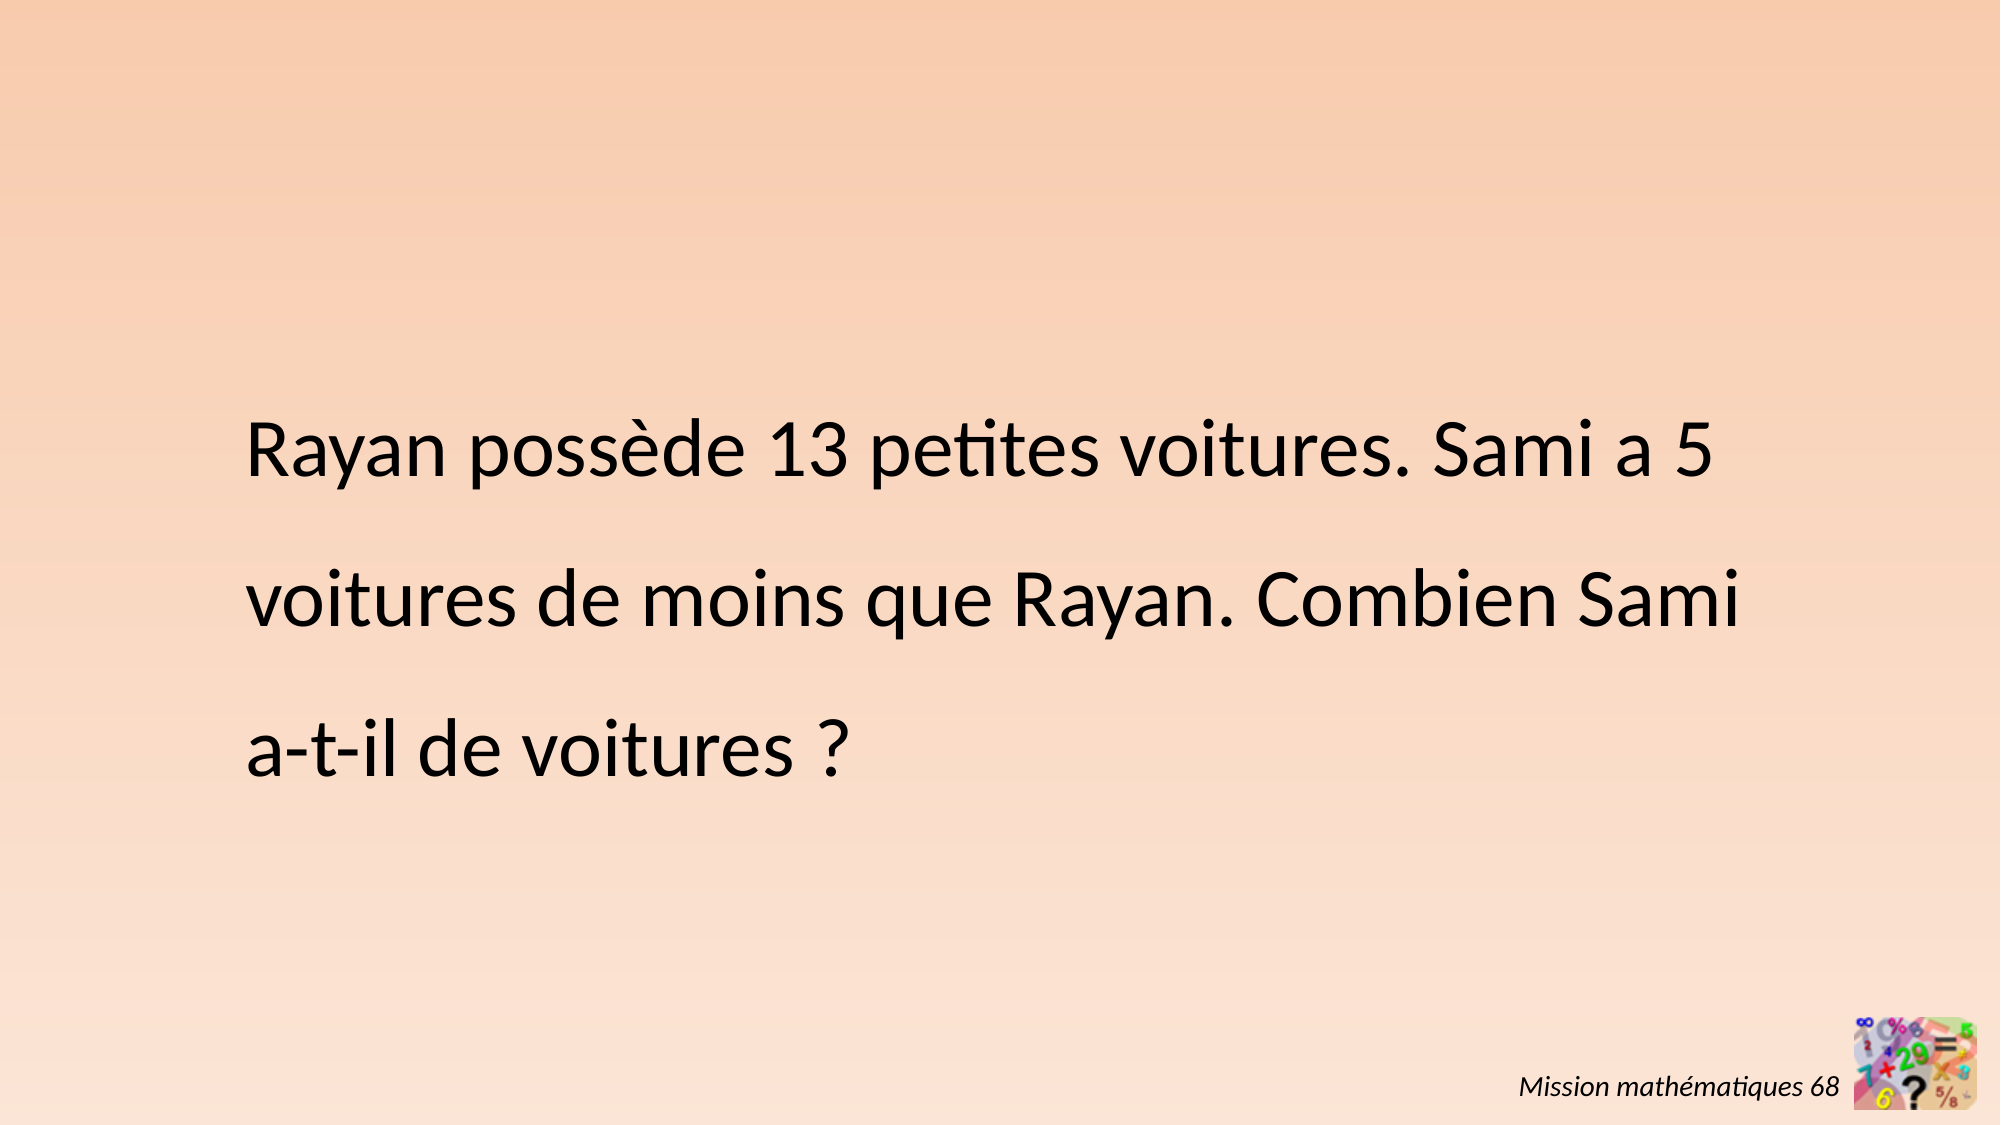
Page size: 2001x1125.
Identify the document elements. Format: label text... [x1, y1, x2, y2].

text_box Mission mathématiques 68 [1501, 1059, 1854, 1110]
picture [1854, 1017, 1977, 1110]
text_box Rayan possède 13 petites voitures. Sami a 5 voitures de moins que Rayan. Combien Sami a-t-il de voitures ? [230, 335, 1770, 801]
